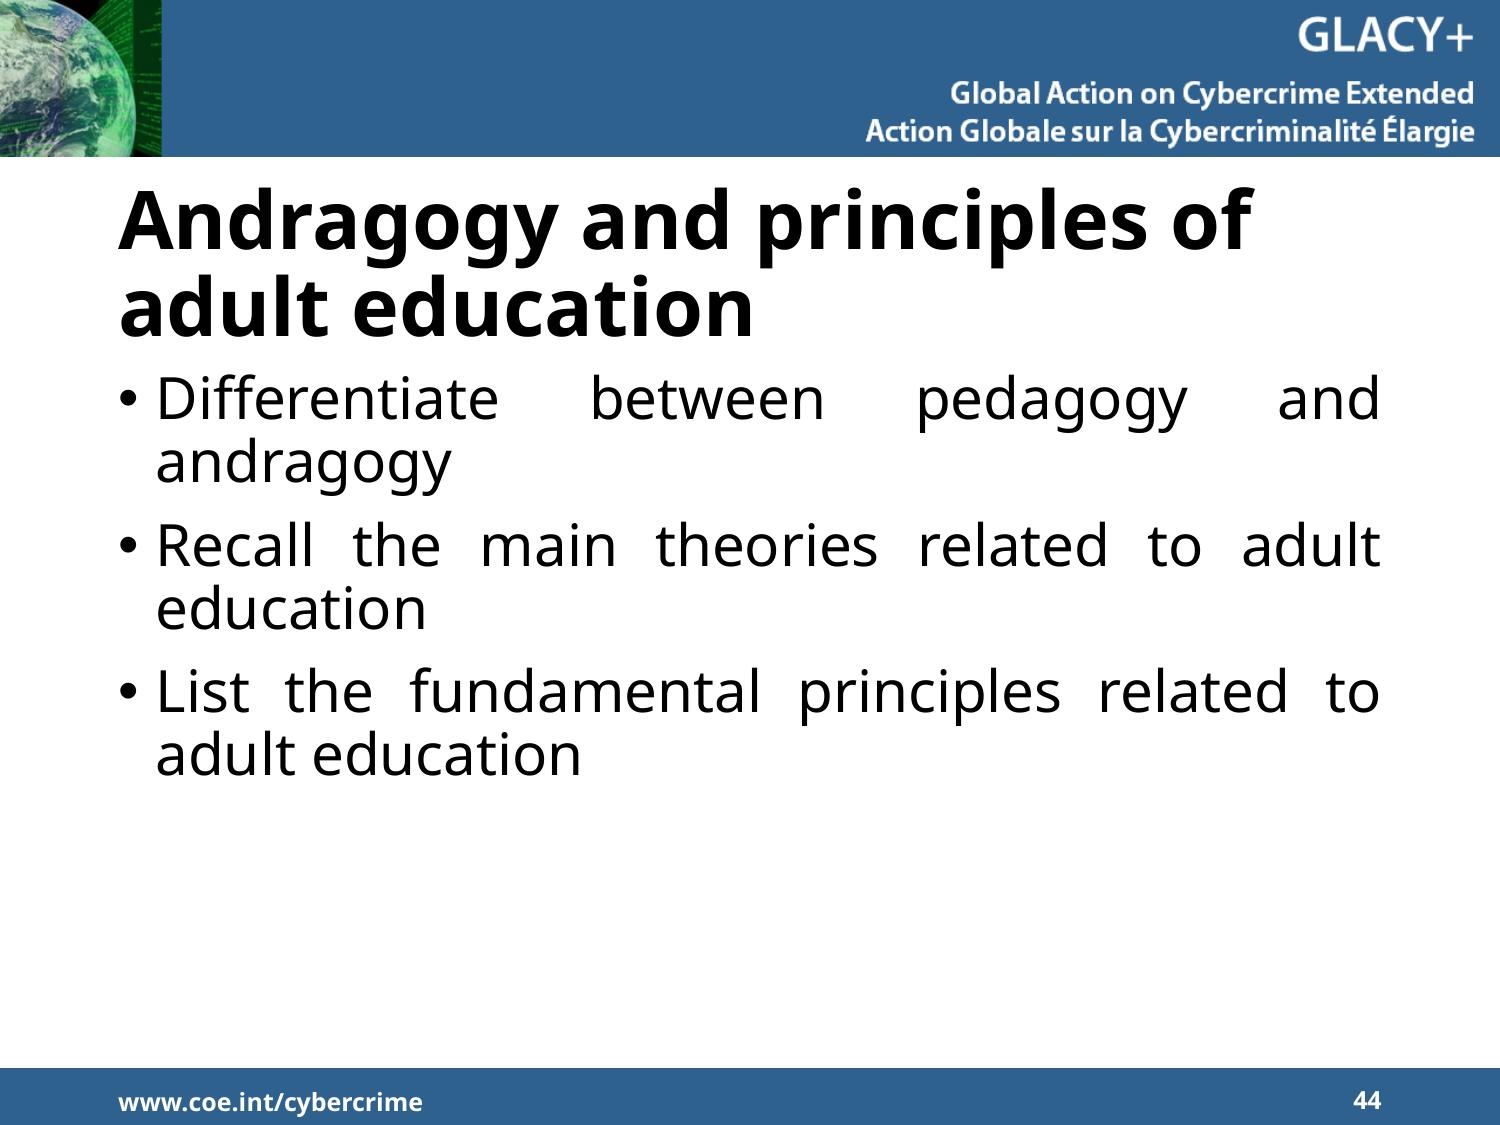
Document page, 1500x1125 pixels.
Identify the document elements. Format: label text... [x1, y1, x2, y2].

slide_number 44 [1059, 1071, 1397, 1125]
picture [0, 0, 1500, 157]
title Andragogy and principles of adult education [103, 171, 1397, 362]
slide_number www.coe.int/cybercrime [103, 1071, 491, 1125]
list Differentiate between pedagogy and andragogy Recall the main theories related to adult education List the fundamental principles related to adult education [103, 362, 1397, 1086]
